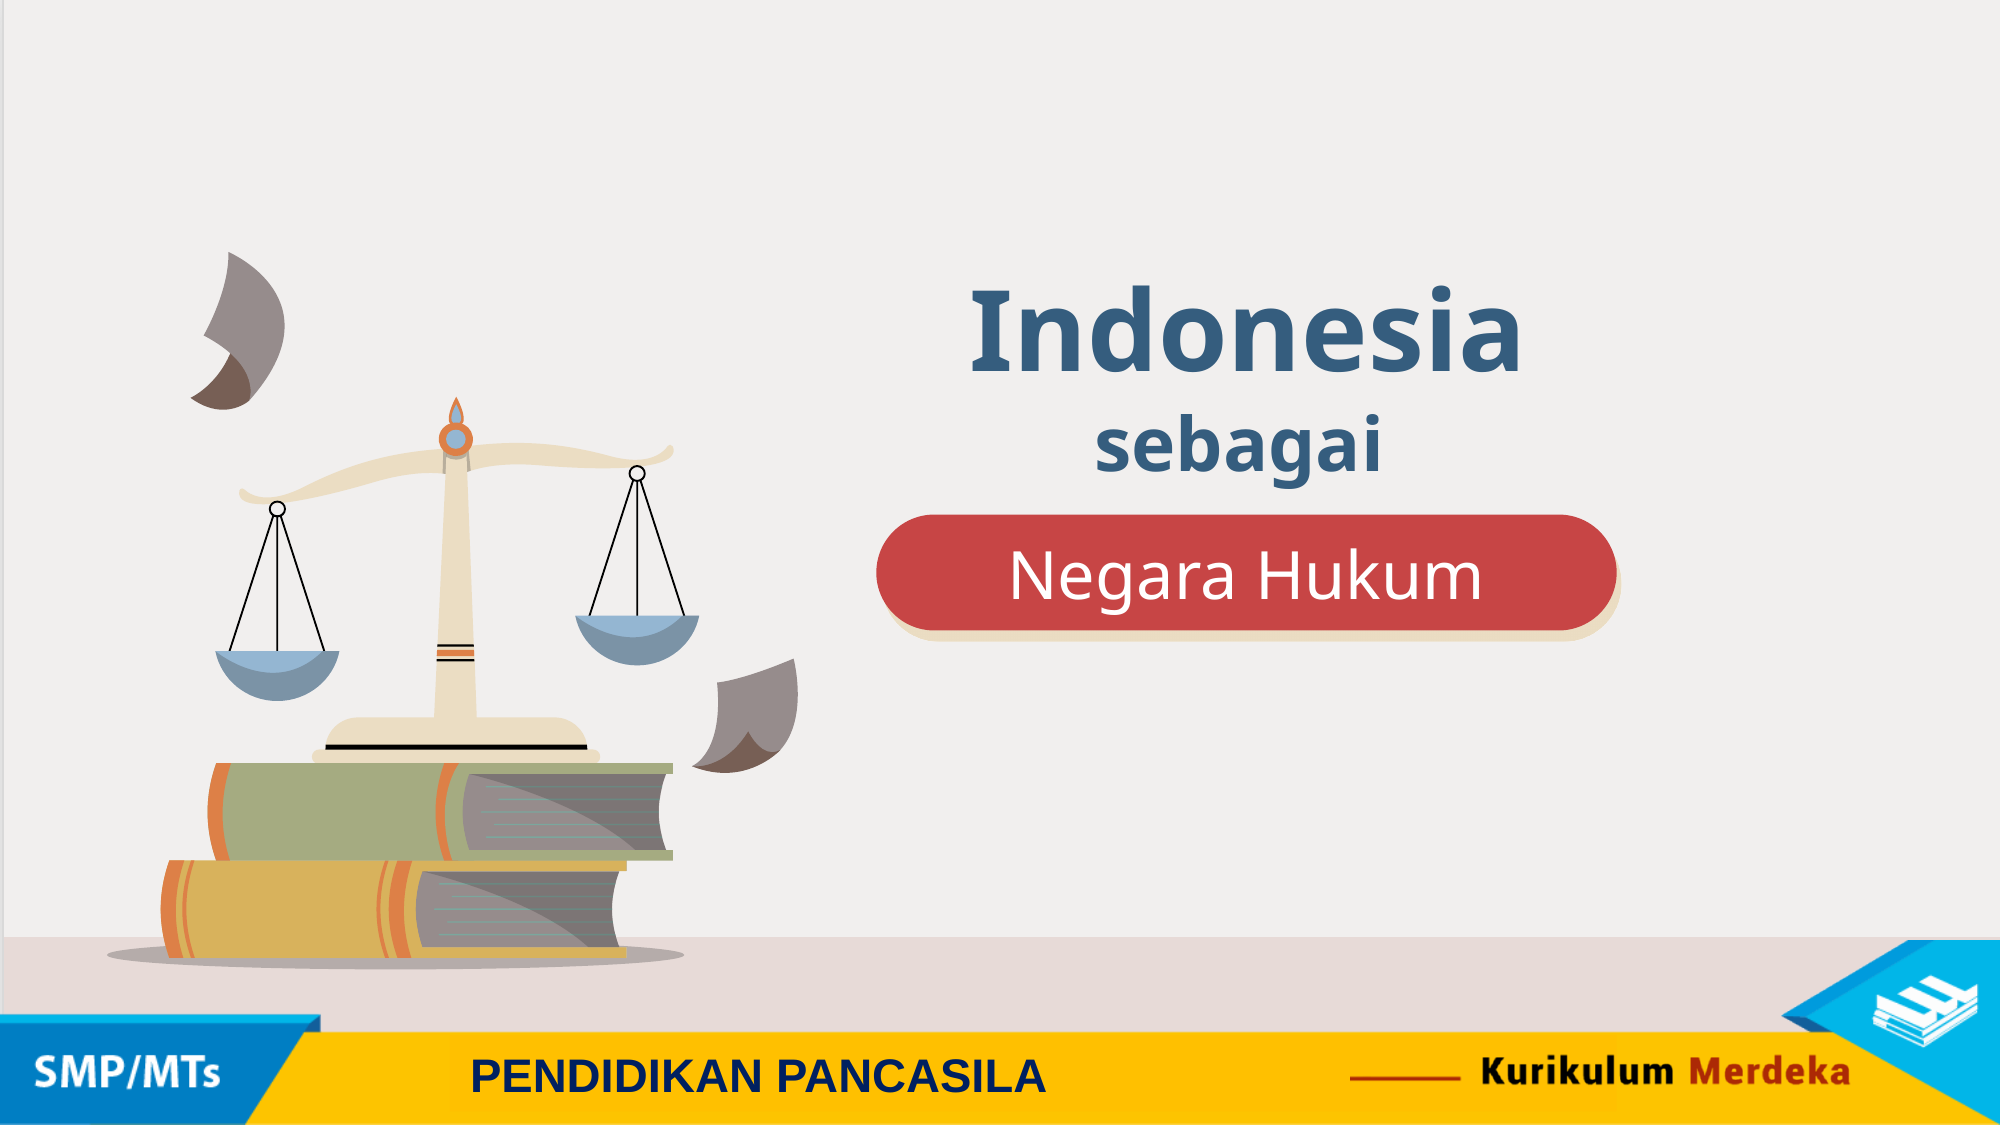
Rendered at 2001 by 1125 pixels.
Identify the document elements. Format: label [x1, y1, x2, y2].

text_box [0, 940, 2000, 1125]
text_box [106, 251, 810, 970]
picture [0, 0, 2000, 940]
